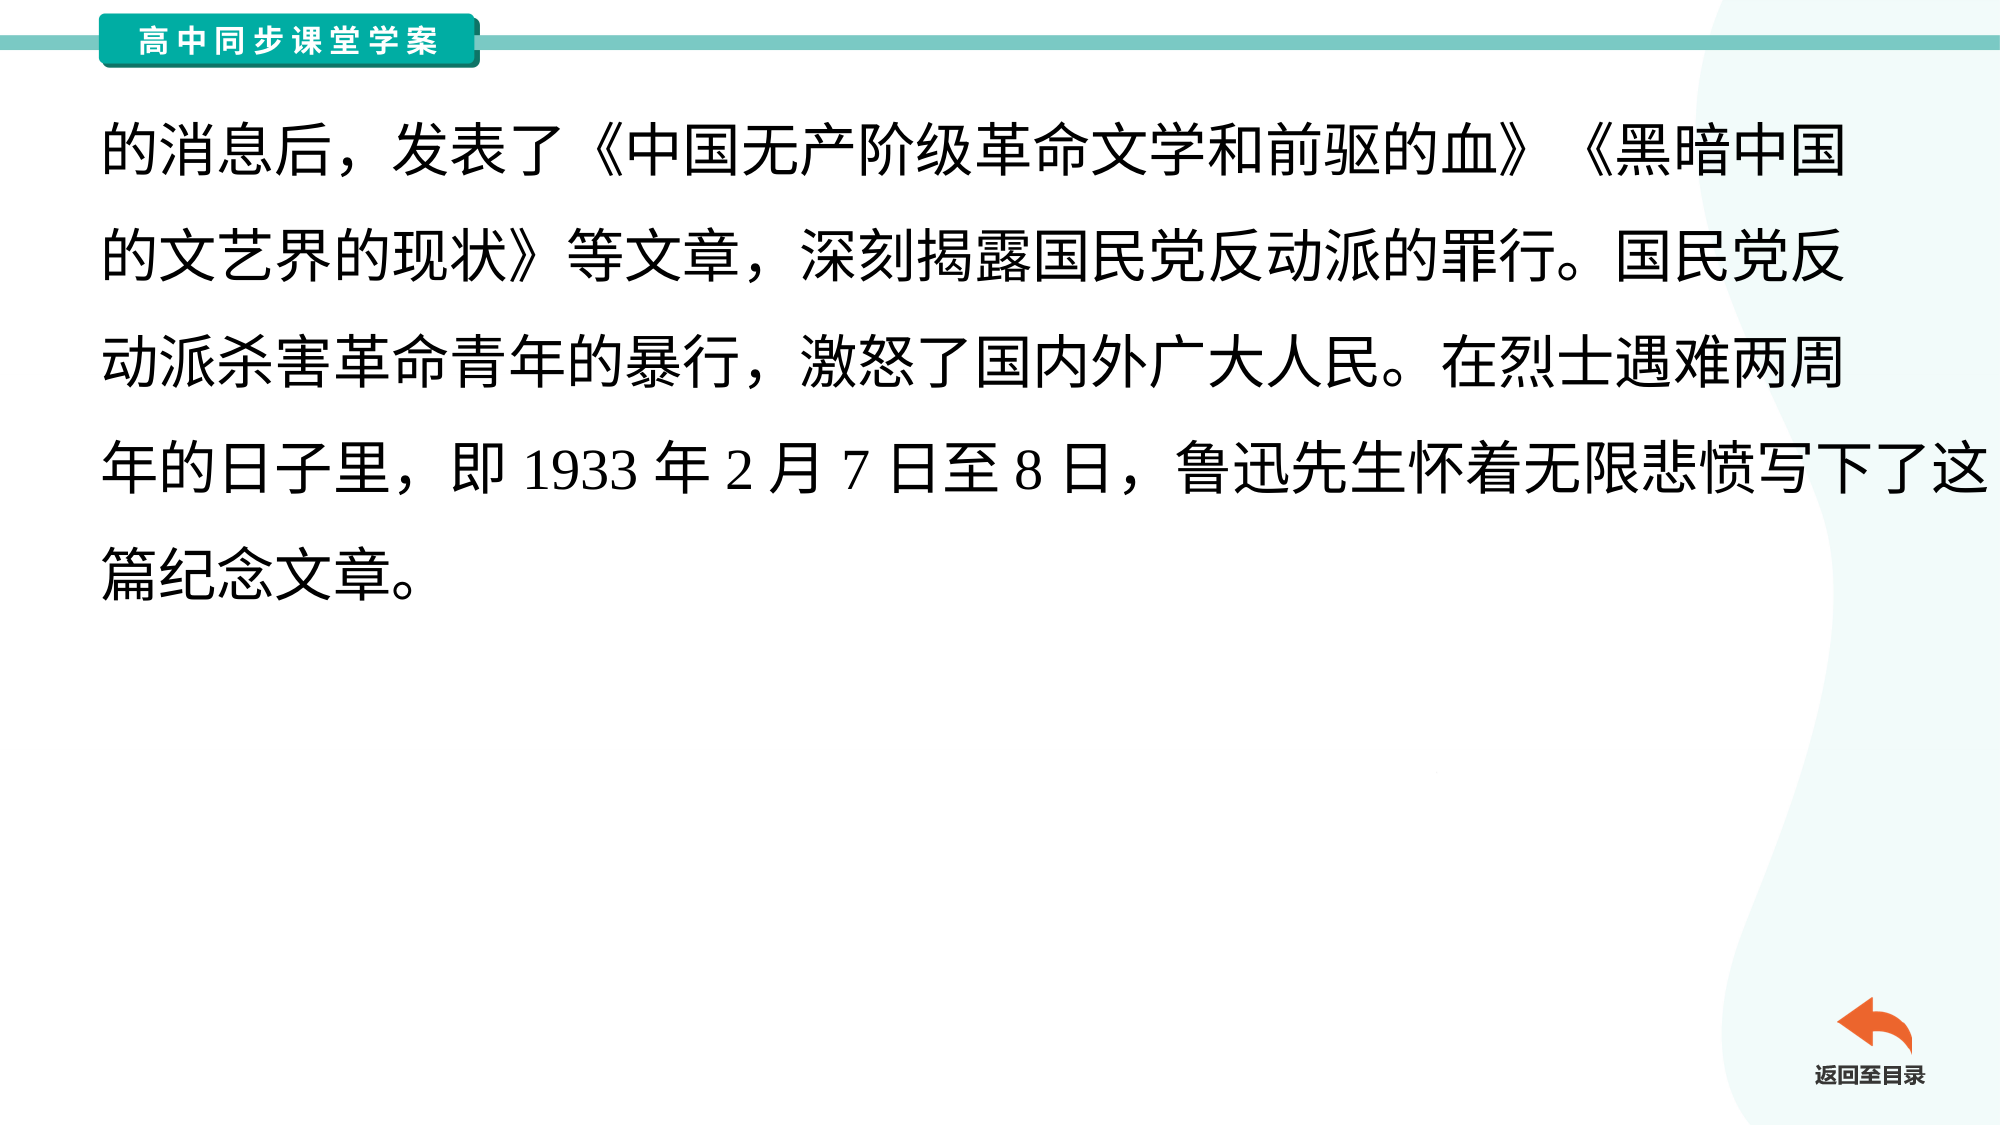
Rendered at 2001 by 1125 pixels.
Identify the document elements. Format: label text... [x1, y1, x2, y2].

picture [0, 0, 2000, 1125]
text_box 的消息后，发表了《中国无产阶级革命文学和前驱的血》《黑暗中国 的文艺界的现状》等文章，深刻揭露国民党反动派的罪行。国民党反 动派杀害革命青年的暴行，激怒了国内外广大人民。在烈士遇难两周 年的日子里，即1933年2月7日至8日，鲁迅先生怀着无限悲愤写下了这 篇纪念文章。 [100, 76, 1899, 608]
